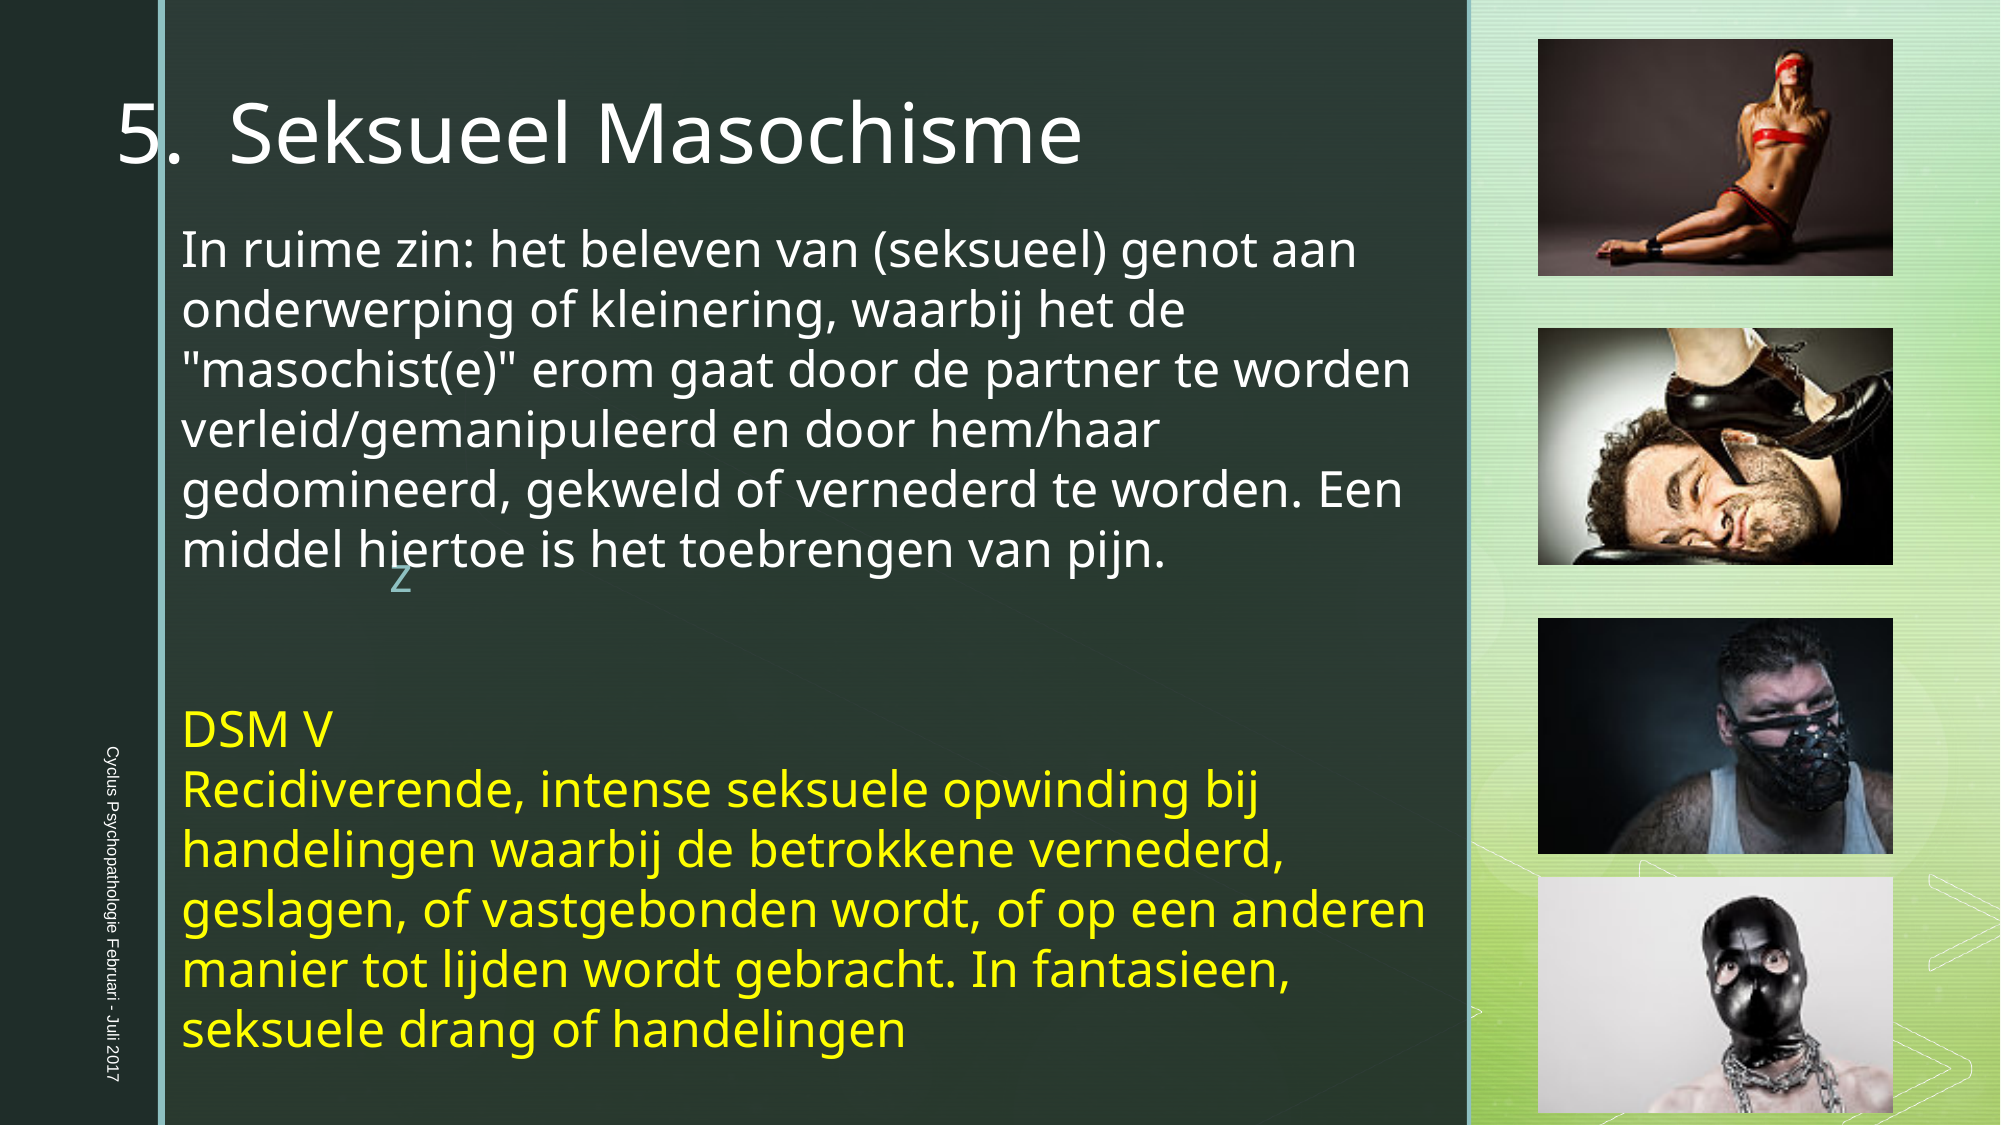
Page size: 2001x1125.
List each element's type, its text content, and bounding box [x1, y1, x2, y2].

footer Cyclus Psychopathologie Februari - Juli 2017 [101, 188, 131, 1098]
text_box In ruime zin: het beleven van (seksueel) genot aan onderwerping of kleinering, waarbij het de "masochist(e)" erom gaat door de partner te worden verleid/gemanipuleerd en door hem/haar gedomineerd, gekweld of vernederd te worden. Een middel hiertoe is het toebrengen van pijn. DSM V Recidiverende, intense seksuele opwinding bij handelingen waarbij de betrokkene vernederd, geslagen, of vastgebonden wordt, of op een anderen manier tot lijden wordt gebracht. In fantasieen, seksuele drang of handelingen [167, 209, 1455, 1125]
picture [1472, 0, 2001, 1125]
text_box 5. Seksueel Masochisme [101, 72, 1395, 188]
